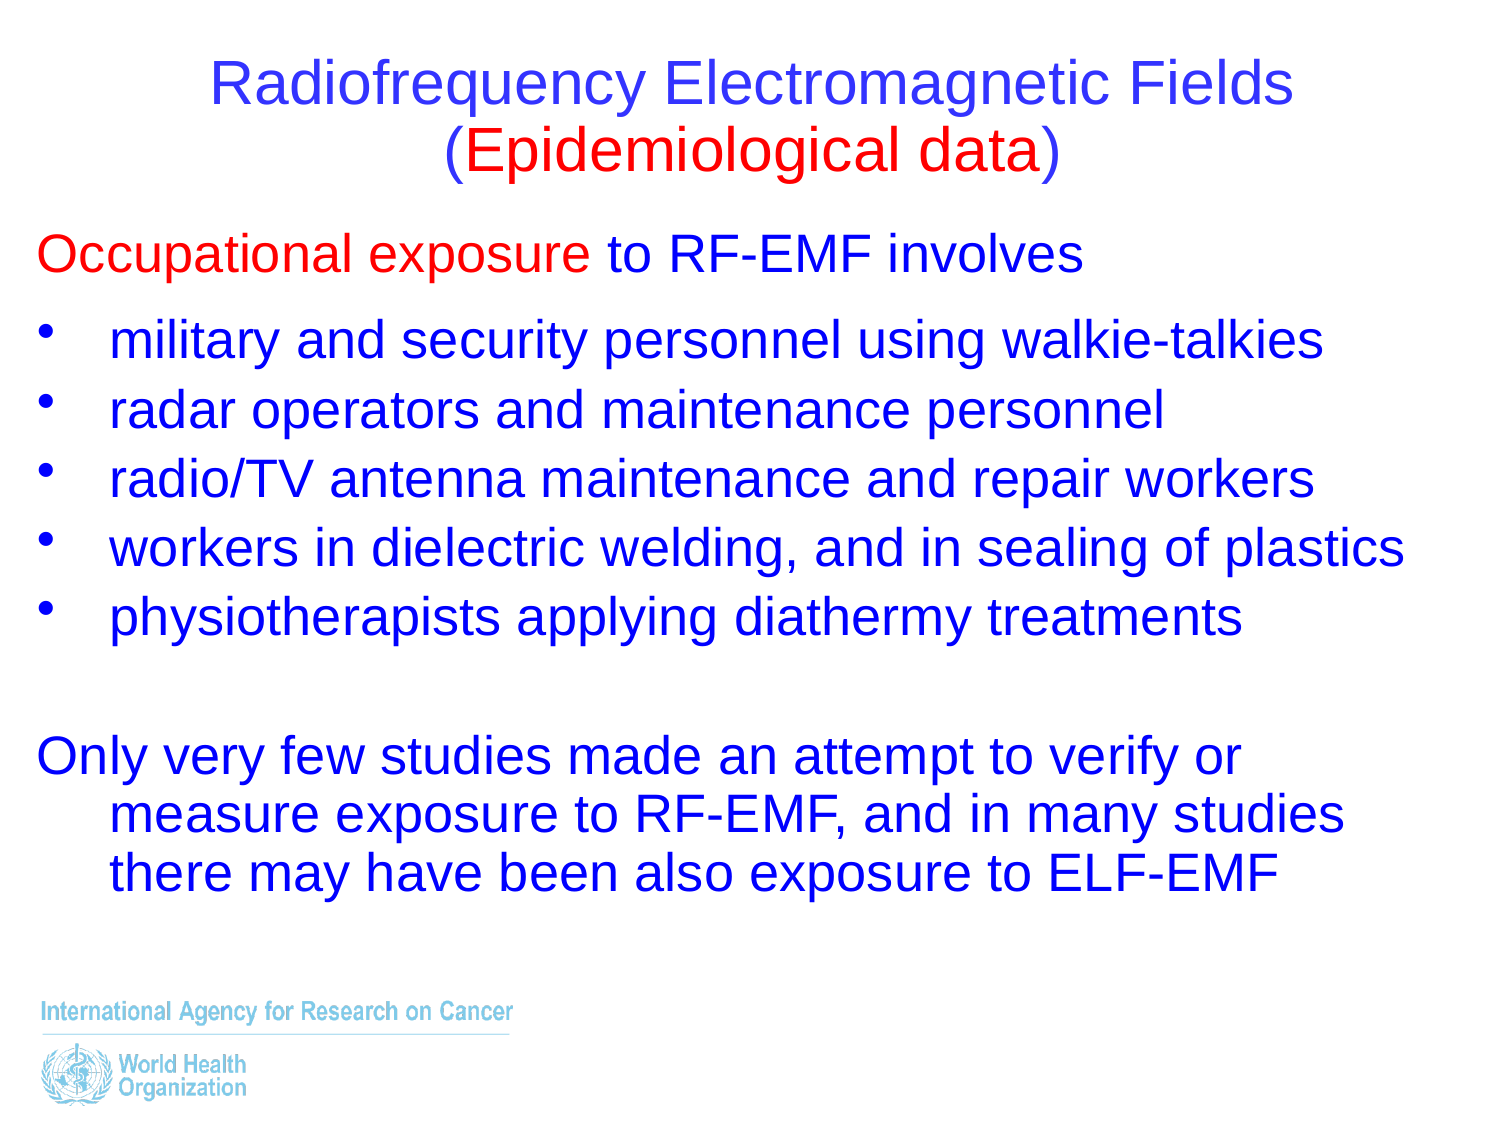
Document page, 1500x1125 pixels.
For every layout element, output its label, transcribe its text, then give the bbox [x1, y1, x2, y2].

list Occupational exposure to RF-EMF involves military and security personnel using walkie-talkies radar operators and maintenance personnel radio/TV antenna maintenance and repair workers workers in dielectric welding, and in sealing of plastics physiotherapists applying diathermy treatments Only very few studies made an attempt to verify or measure exposure to RF-EMF, and in many studies there may have been also exposure to ELF-EMF [21, 217, 1478, 937]
picture [41, 999, 513, 1106]
title Radiofrequency Electromagnetic Fields (Epidemiological data) [95, 42, 1411, 193]
